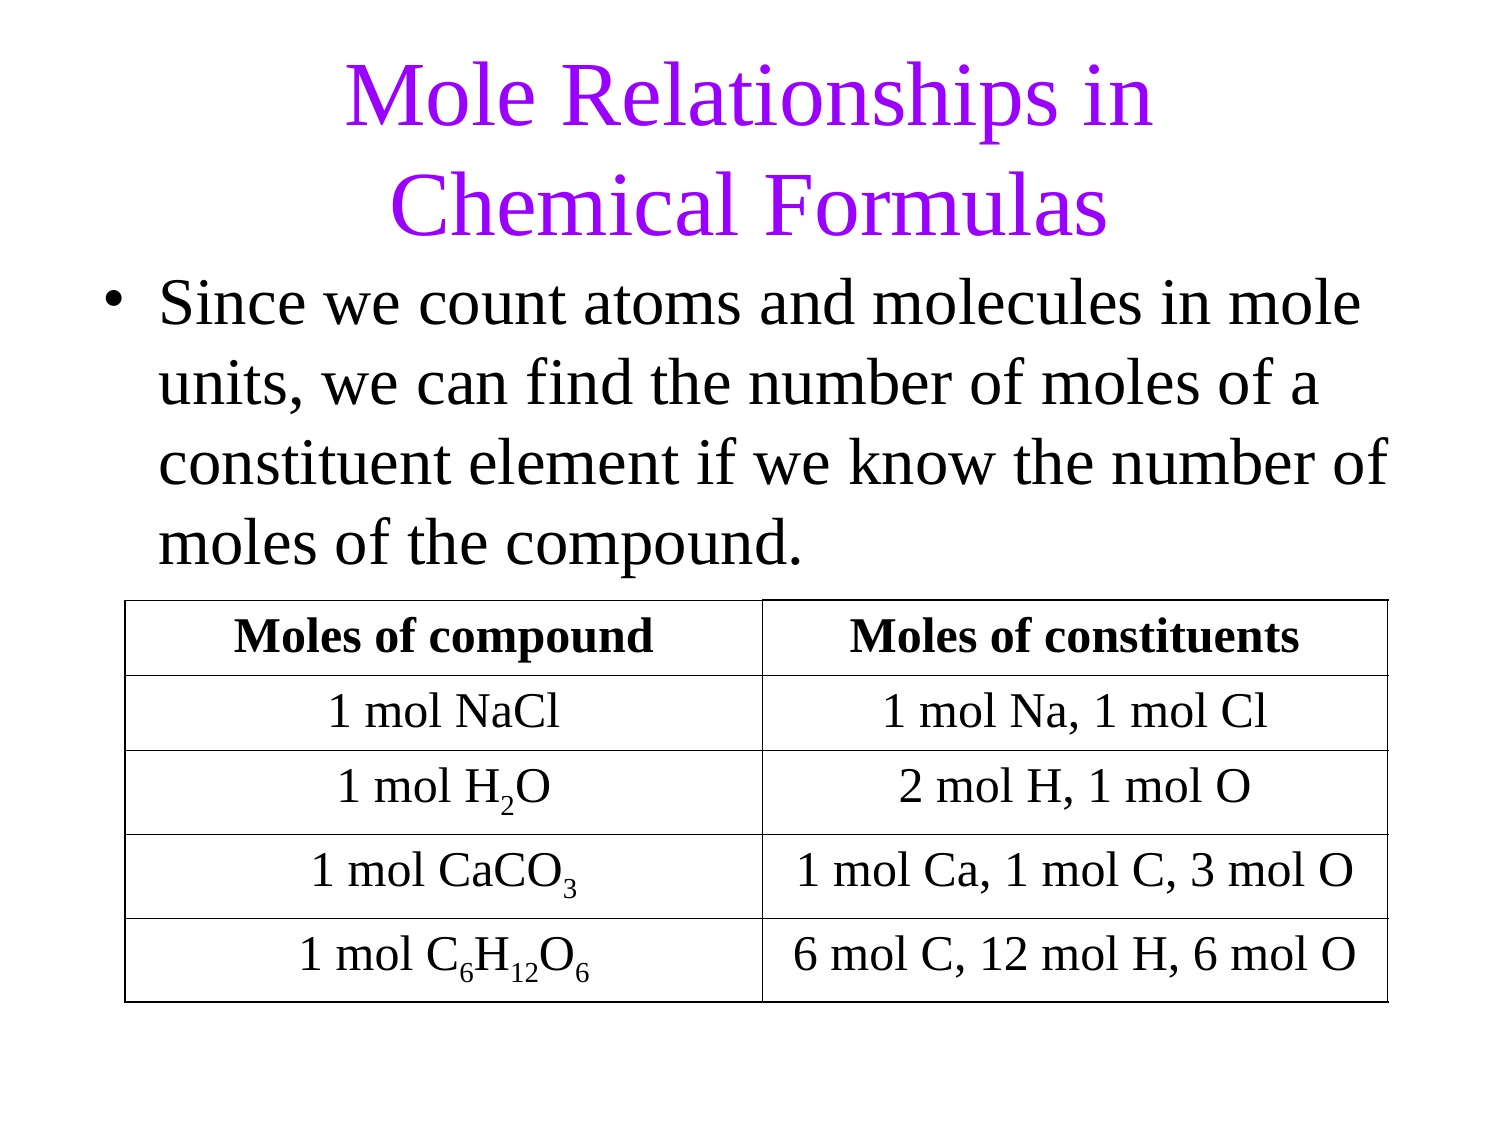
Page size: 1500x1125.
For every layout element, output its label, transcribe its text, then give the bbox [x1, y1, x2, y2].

table_cell 6 mol C, 12 mol H, 6 mol O [763, 919, 1387, 1001]
table_cell 1 mol NaCl [126, 676, 762, 750]
table_header Moles of constituents [763, 601, 1387, 675]
text_box Mole Relationships in Chemical Formulas [112, 62, 1388, 225]
table_cell 2 mol H, 1 mol O [763, 751, 1387, 834]
table_cell 1 mol CaCO3 [126, 835, 762, 918]
table_cell 1 mol Ca, 1 mol C, 3 mol O [763, 835, 1387, 918]
text_box Since we count atoms and molecules in mole units, we can find the number of moles of a constituent element if we know the number of moles of the compound. [87, 249, 1413, 588]
table_cell 1 mol Na, 1 mol Cl [763, 676, 1387, 750]
table_header Moles of compound [126, 601, 762, 675]
table_cell 1 mol H2O [126, 751, 762, 834]
table_cell 1 mol C6H12O6 [126, 919, 762, 1001]
